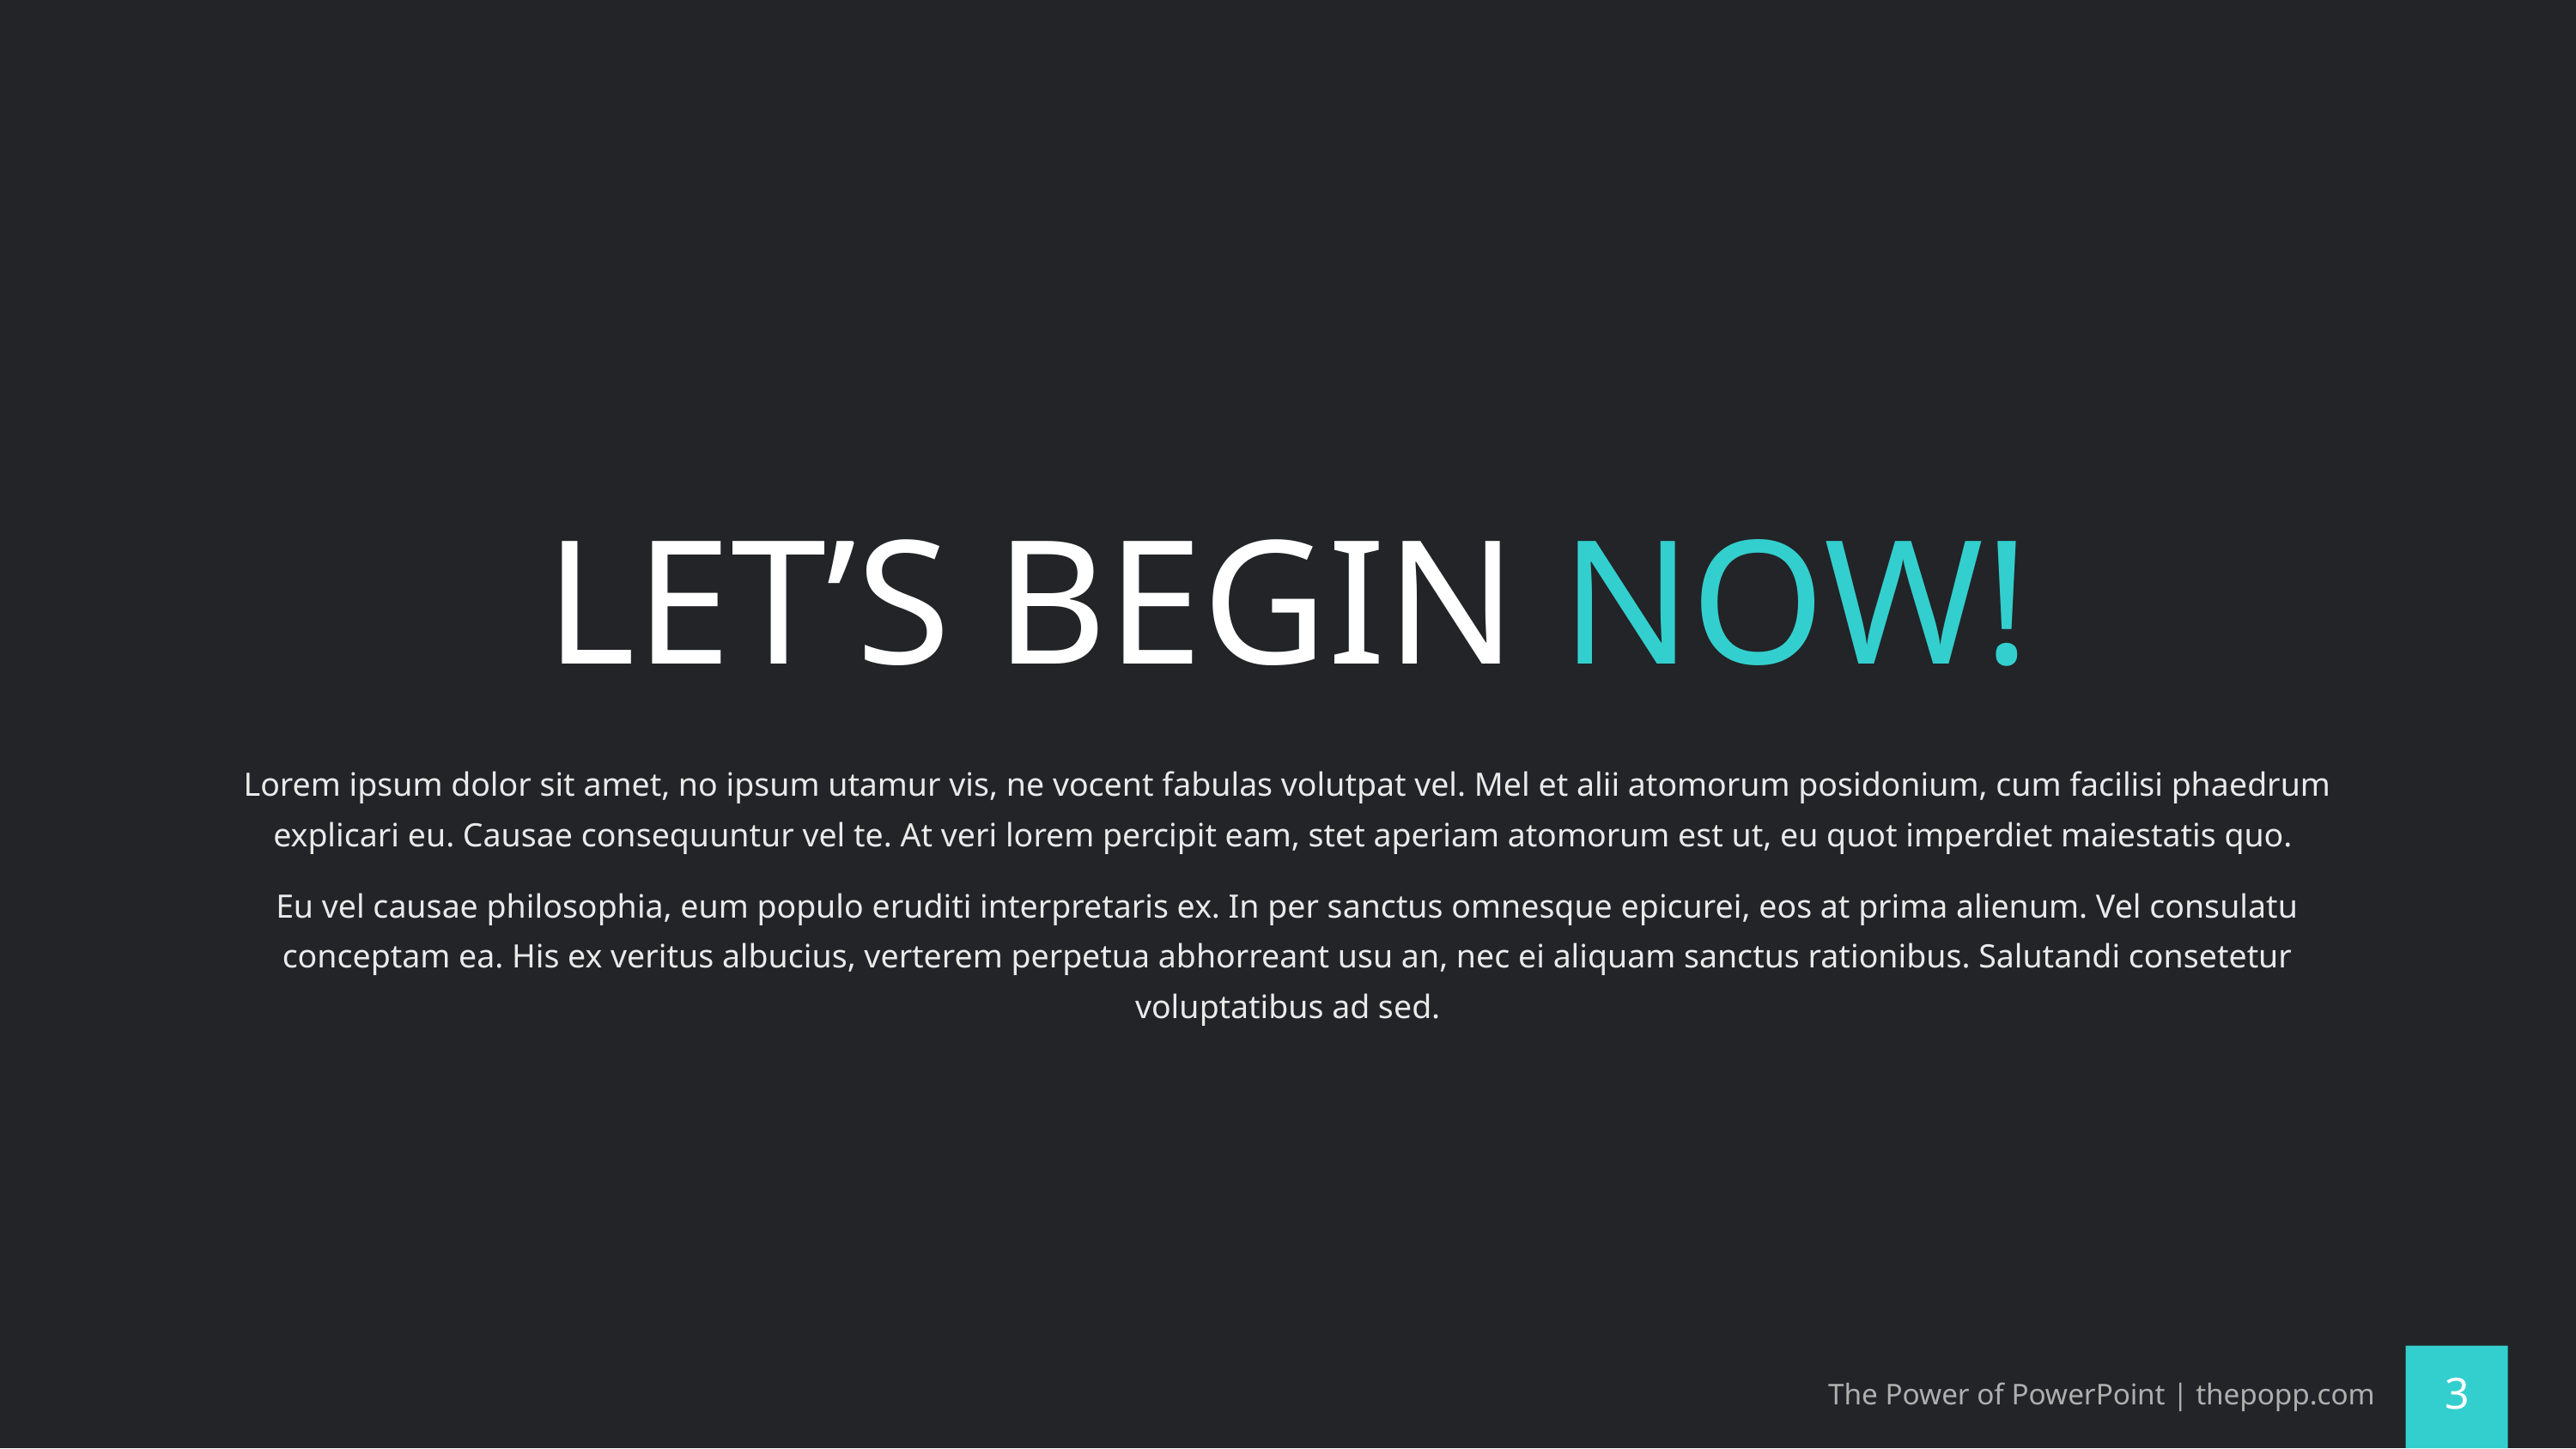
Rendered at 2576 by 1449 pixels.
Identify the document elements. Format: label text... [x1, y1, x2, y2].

title LET’S BEGIN NOW! [200, 372, 2376, 704]
slide_number 3 [2404, 1356, 2509, 1434]
list Lorem ipsum dolor sit amet, no ipsum utamur vis, ne vocent fabulas volutpat vel. Mel et alii atomorum posidonium, cum facilisi phaedrum explicari eu. Causae consequuntur vel te. At veri lorem percipit eam, stet aperiam atomorum est ut, eu quot imperdiet maiestatis quo. Eu vel causae philosophia, eum populo eruditi interpretaris ex. In per sanctus omnesque epicurei, eos at prima alienum. Vel consulatu conceptam ea. His ex veritus albucius, verterem perpetua abhorreant usu an, nec ei aliquam sanctus rationibus. Salutandi consetetur voluptatibus ad sed. [200, 746, 2376, 1226]
footer The Power of PowerPoint | thepopp.com [1519, 1356, 2389, 1434]
